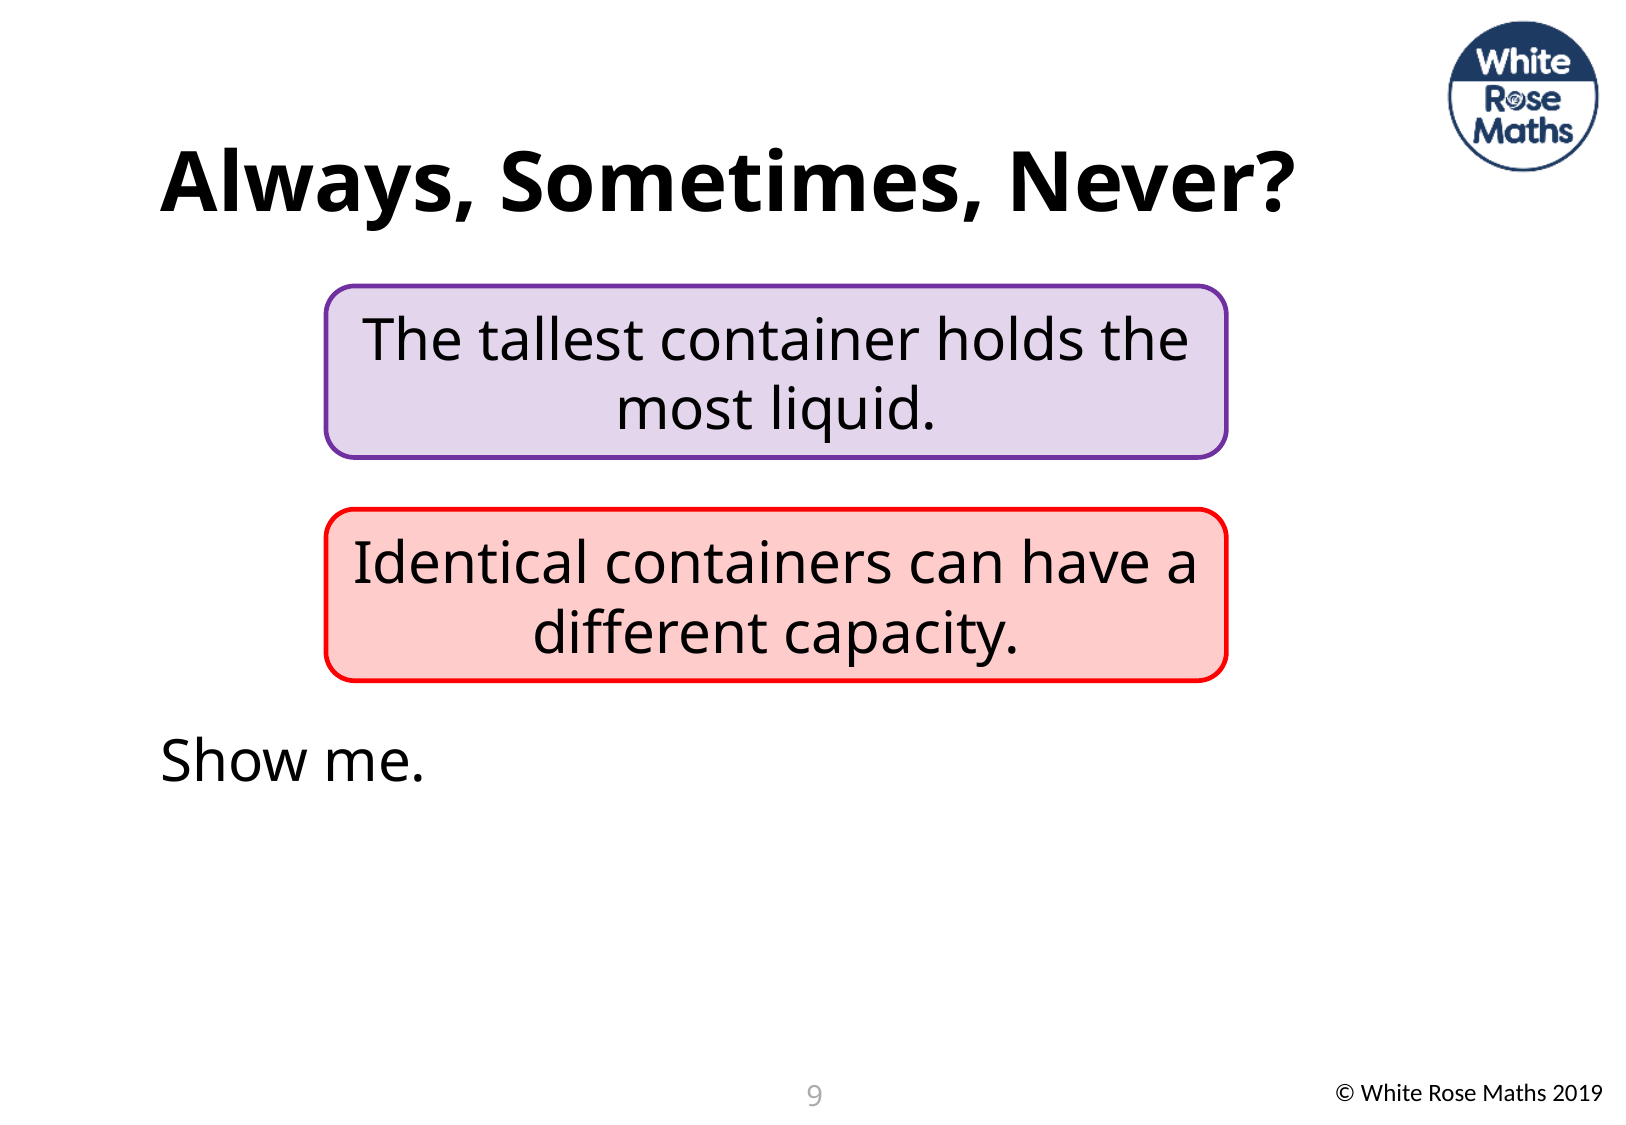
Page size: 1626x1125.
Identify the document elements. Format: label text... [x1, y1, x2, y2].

picture [1444, 17, 1602, 175]
text_box The tallest container holds the most liquid. [325, 285, 1227, 458]
text_box Identical containers can have a different capacity. [325, 509, 1227, 681]
text_box Always, Sometimes, Never? Show me. [145, 120, 1468, 801]
slide_number 9 [776, 1069, 854, 1125]
